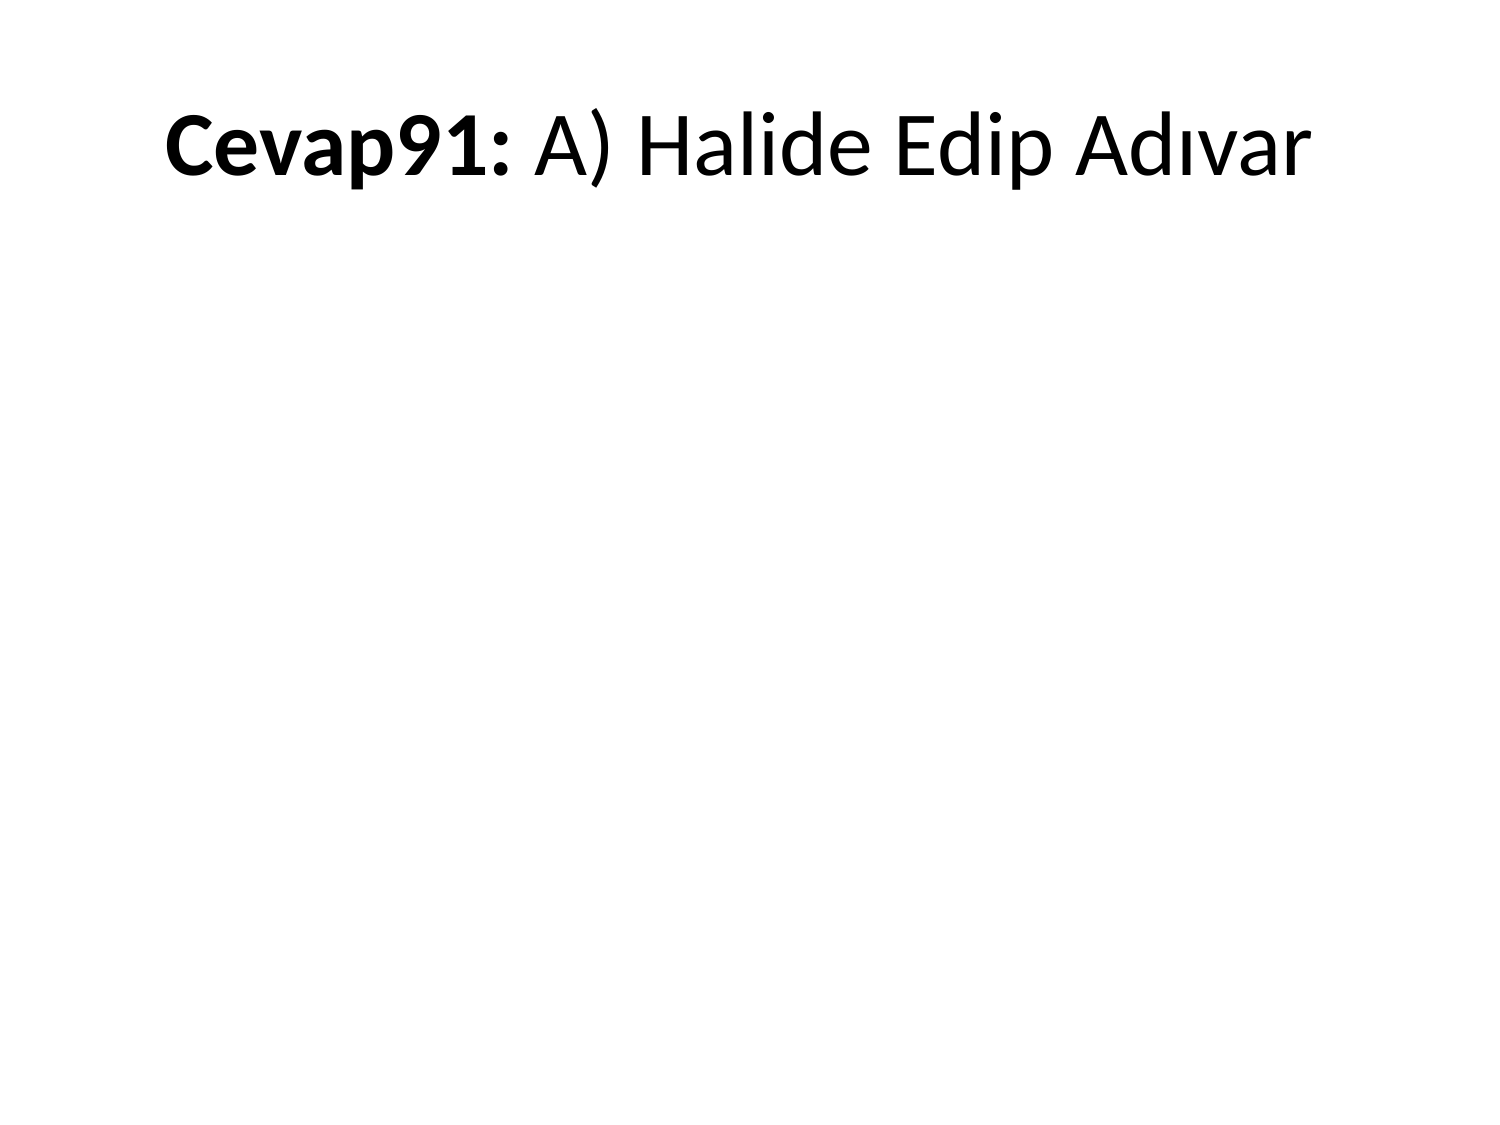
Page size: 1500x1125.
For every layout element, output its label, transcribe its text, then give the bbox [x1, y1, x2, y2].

title Cevap91: A) Halide Edip Adıvar [75, 45, 1425, 233]
